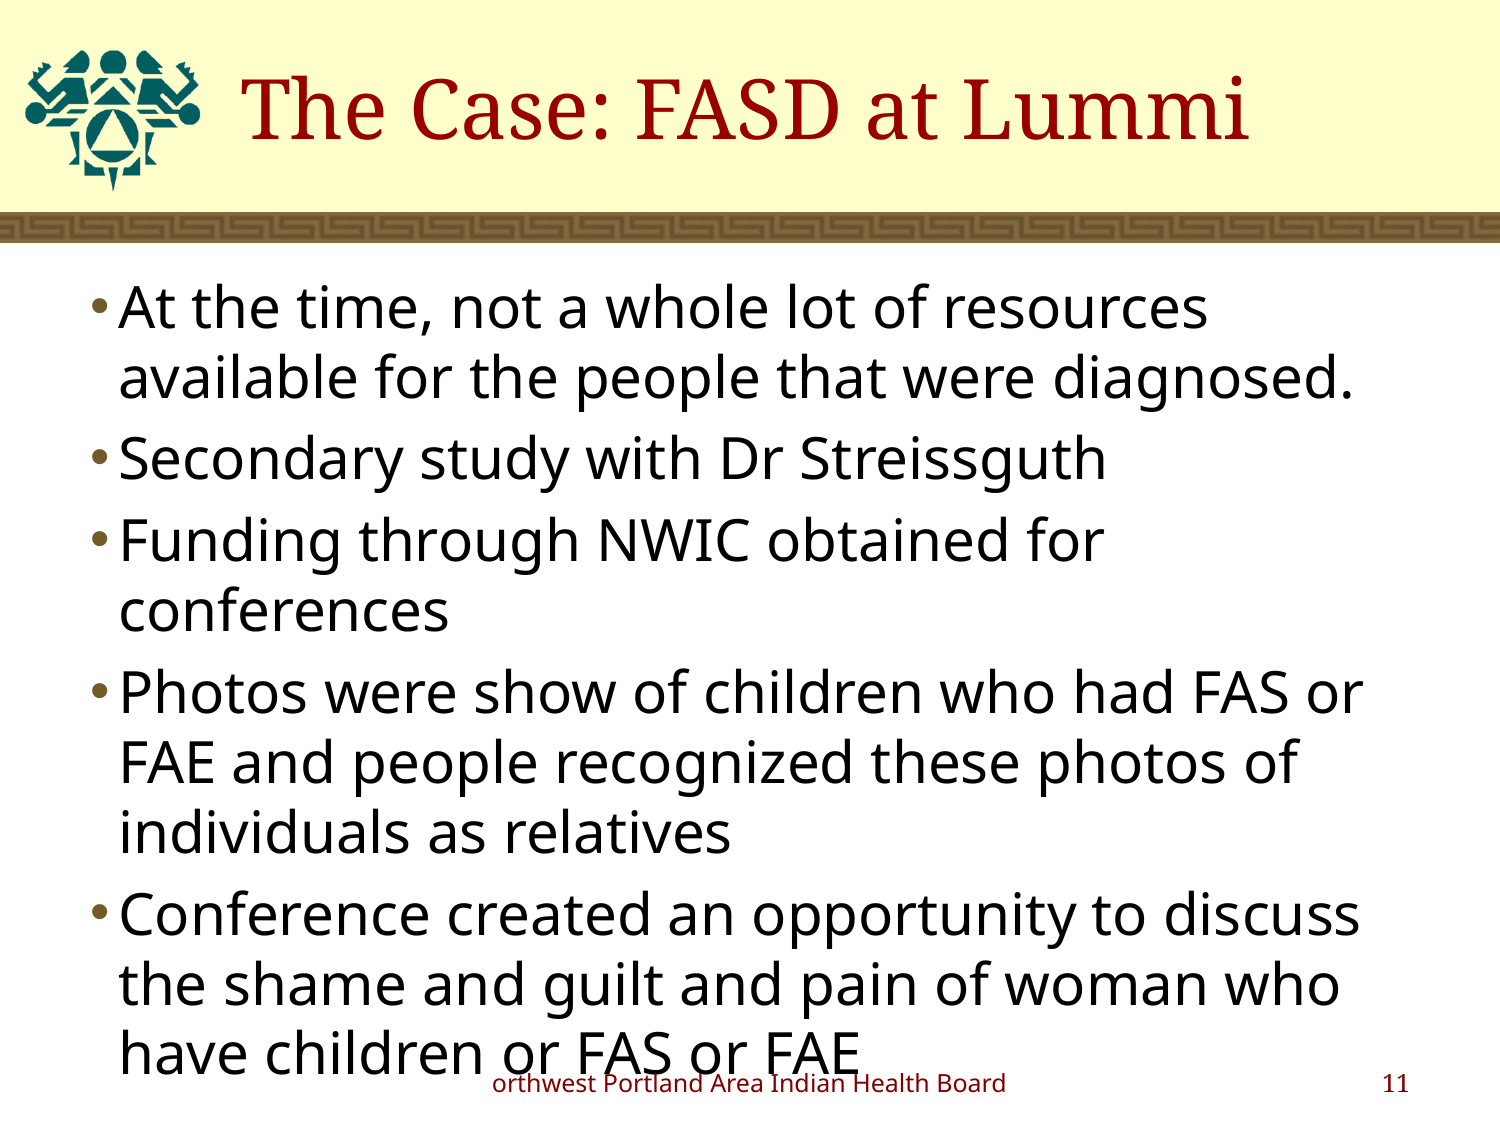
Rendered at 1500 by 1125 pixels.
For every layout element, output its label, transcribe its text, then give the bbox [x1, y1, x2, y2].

slide_number [74, 1059, 426, 1125]
picture [0, 212, 1500, 243]
slide_number 11 [1074, 1059, 1426, 1125]
list At the time, not a whole lot of resources available for the people that were diagnosed. Secondary study with Dr Streissguth Funding through NWIC obtained for conferences Photos were show of children who had FAS or FAE and people recognized these photos of individuals as relatives Conference created an opportunity to discuss the shame and guilt and pain of woman who have children or FAS or FAE [74, 262, 1426, 1038]
footer orthwest Portland Area Indian Health Board [437, 1059, 1063, 1125]
title The Case: FASD at Lummi [224, 12, 1426, 201]
picture [12, 37, 213, 206]
